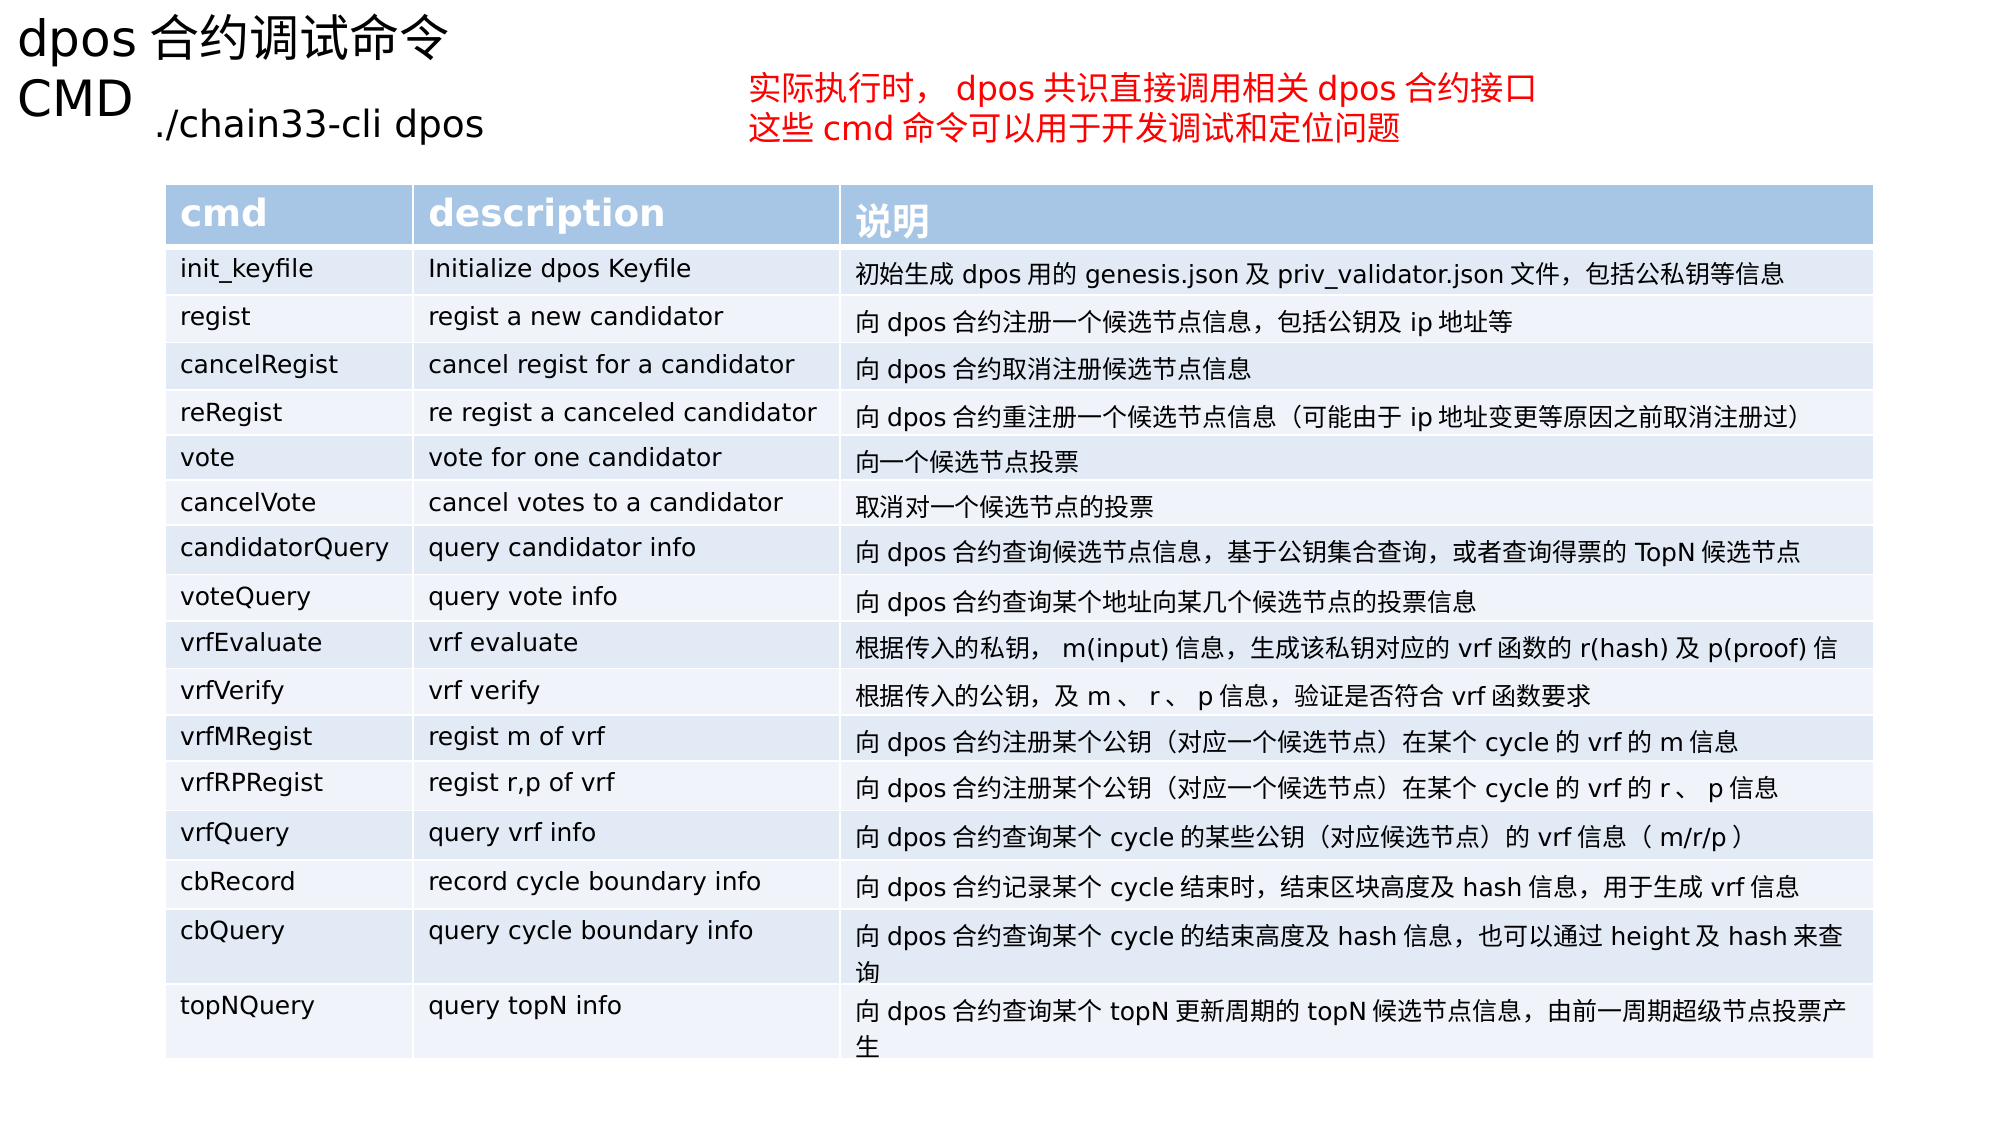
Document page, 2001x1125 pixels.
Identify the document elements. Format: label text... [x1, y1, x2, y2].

table_cell vrfQuery [166, 811, 412, 859]
table_cell Initialize dpos Keyfile [414, 250, 839, 294]
table_cell voteQuery [166, 575, 412, 620]
table_cell vrfMRegist [166, 716, 412, 760]
text_box 实际执行时，dpos共识直接调用相关dpos合约接口 这些cmd命令可以用于开发调试和定位问题 [733, 59, 1553, 155]
table_cell cancelRegist [166, 343, 412, 389]
table_cell candidatorQuery [166, 526, 412, 574]
table_cell regist m of vrf [414, 716, 839, 760]
table_header 说明 [841, 185, 1873, 244]
table_cell cancel regist for a candidator [414, 343, 839, 389]
table_cell vote [166, 436, 412, 479]
text_box dpos合约调试命令CMD [2, 0, 588, 134]
table_cell cbRecord [166, 861, 412, 908]
table_cell vrfEvaluate [166, 622, 412, 668]
table_cell cancelVote [166, 481, 412, 524]
table_cell regist [166, 296, 412, 342]
table_cell 向dpos合约重注册一个候选节点信息（可能由于ip地址变更等原因之前取消注册过） [841, 391, 1873, 434]
table_cell 向dpos合约查询某个地址向某几个候选节点的投票信息 [841, 575, 1873, 620]
table_cell re regist a canceled candidator [414, 391, 839, 434]
table_cell query vote info [414, 575, 839, 620]
table_cell reRegist [166, 391, 412, 434]
table_cell 向dpos合约查询某个topN更新周期的topN候选节点信息，由前一周期超级节点投票产生 [841, 985, 1873, 1058]
table_cell 根据传入的公钥，及m、r、p信息，验证是否符合vrf函数要求 [841, 669, 1873, 714]
table_cell vrf evaluate [414, 622, 839, 668]
table_header cmd [166, 185, 412, 244]
table_cell vrf verify [414, 669, 839, 714]
table_cell 根据传入的私钥，m(input)信息，生成该私钥对应的vrf函数的r(hash)及p(proof)信息 [841, 622, 1873, 668]
table_cell 向dpos合约注册某个公钥（对应一个候选节点）在某个cycle的vrf的r、p信息 [841, 762, 1873, 810]
table_cell regist r,p of vrf [414, 762, 839, 810]
table_cell cancel votes to a candidator [414, 481, 839, 524]
table_cell 向dpos合约取消注册候选节点信息 [841, 343, 1873, 389]
table_cell query vrf info [414, 811, 839, 859]
table_cell query cycle boundary info [414, 910, 839, 983]
text_box ./chain33-cli dpos [139, 92, 512, 153]
table_cell 向dpos合约注册一个候选节点信息，包括公钥及ip地址等 [841, 296, 1873, 342]
table_cell 向dpos合约查询某个cycle的结束高度及hash信息，也可以通过height及hash来查询 [841, 910, 1873, 983]
table_cell vrfRPRegist [166, 762, 412, 810]
table_cell 向dpos合约查询某个cycle的某些公钥（对应候选节点）的vrf信息（m/r/p） [841, 811, 1873, 859]
table_cell vote for one candidator [414, 436, 839, 479]
table_cell 向dpos合约注册某个公钥（对应一个候选节点）在某个cycle的vrf的m信息 [841, 716, 1873, 760]
table_cell topNQuery [166, 985, 412, 1058]
table_cell record cycle boundary info [414, 861, 839, 908]
table_cell query candidator info [414, 526, 839, 574]
table_cell regist a new candidator [414, 296, 839, 342]
table_cell 取消对一个候选节点的投票 [841, 481, 1873, 524]
table_cell 向一个候选节点投票 [841, 436, 1873, 479]
table_cell cbQuery [166, 910, 412, 983]
table_header description [414, 185, 839, 244]
table_cell 向dpos合约查询候选节点信息，基于公钥集合查询，或者查询得票的TopN候选节点 [841, 526, 1873, 574]
table_cell 向dpos合约记录某个cycle结束时，结束区块高度及hash信息，用于生成vrf信息 [841, 861, 1873, 908]
table_cell 初始生成dpos用的genesis.json及priv_validator.json文件，包括公私钥等信息 [841, 250, 1873, 294]
table_cell query topN info [414, 985, 839, 1058]
table_cell vrfVerify [166, 669, 412, 714]
table_cell init_keyfile [166, 250, 412, 294]
